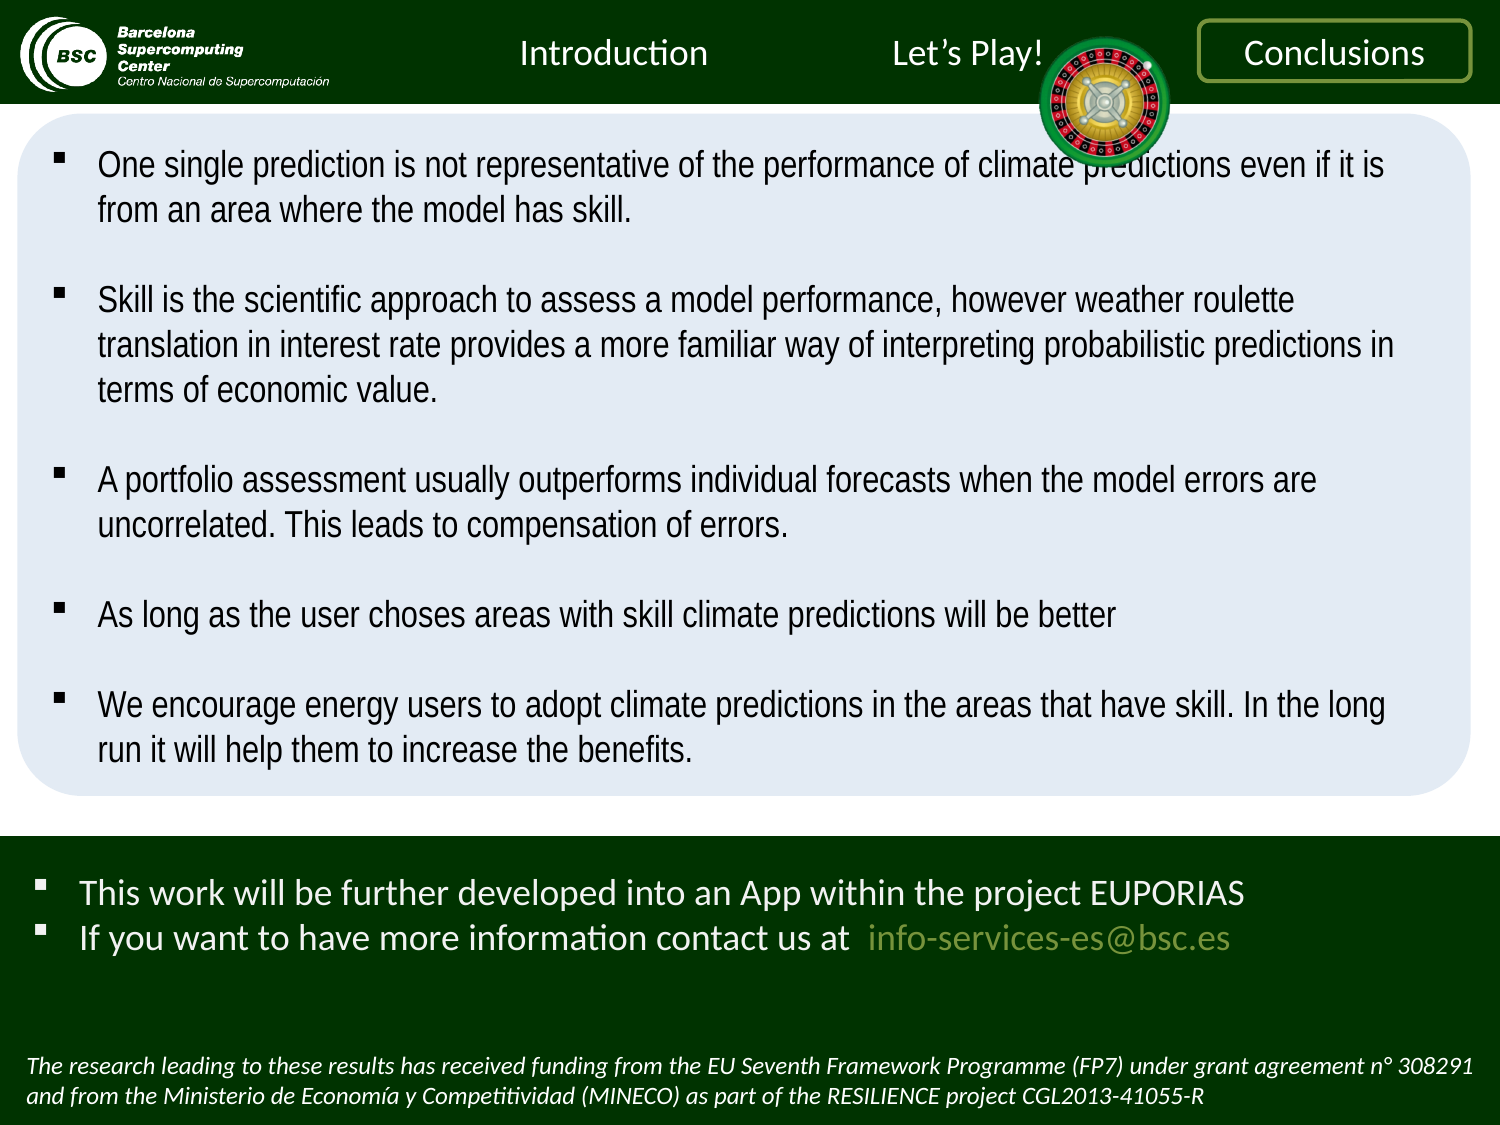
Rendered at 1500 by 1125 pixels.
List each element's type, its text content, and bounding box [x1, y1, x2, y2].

text_box [0, 836, 1500, 1125]
text_box Let’s Play! [830, 18, 1107, 84]
text_box The research leading to these results has received funding from the EU Seventh Framework Programme (FP7) under grant agreement n° 308291 and from the Ministerio de Economía y Competitividad (MINECO) as part of the RESILIENCE project CGL2013-41055-R [11, 1041, 1495, 1117]
text_box [0, 0, 1500, 104]
picture [1031, 30, 1178, 176]
text_box Conclusions [1196, 18, 1473, 84]
picture [17, 6, 333, 102]
text_box This work will be further developed into an App within the project EUPORIAS If you want to have more information contact us at info-services-es@bsc.es [17, 860, 1471, 965]
text_box Introduction [476, 18, 753, 84]
text_box One single prediction is not representative of the performance of climate predictions even if it is from an area where the model has skill. Skill is the scientific approach to assess a model performance, however weather roulette translation in interest rate provides a more familiar way of interpreting probabilistic predictions in terms of economic value. A portfolio assessment usually outperforms individual forecasts when the model errors are uncorrelated. This leads to compensation of errors. As long as the user choses areas with skill climate predictions will be better We encourage energy users to adopt climate predictions in the areas that have skill. In the long run it will help them to increase the benefits. [17, 113, 1471, 796]
